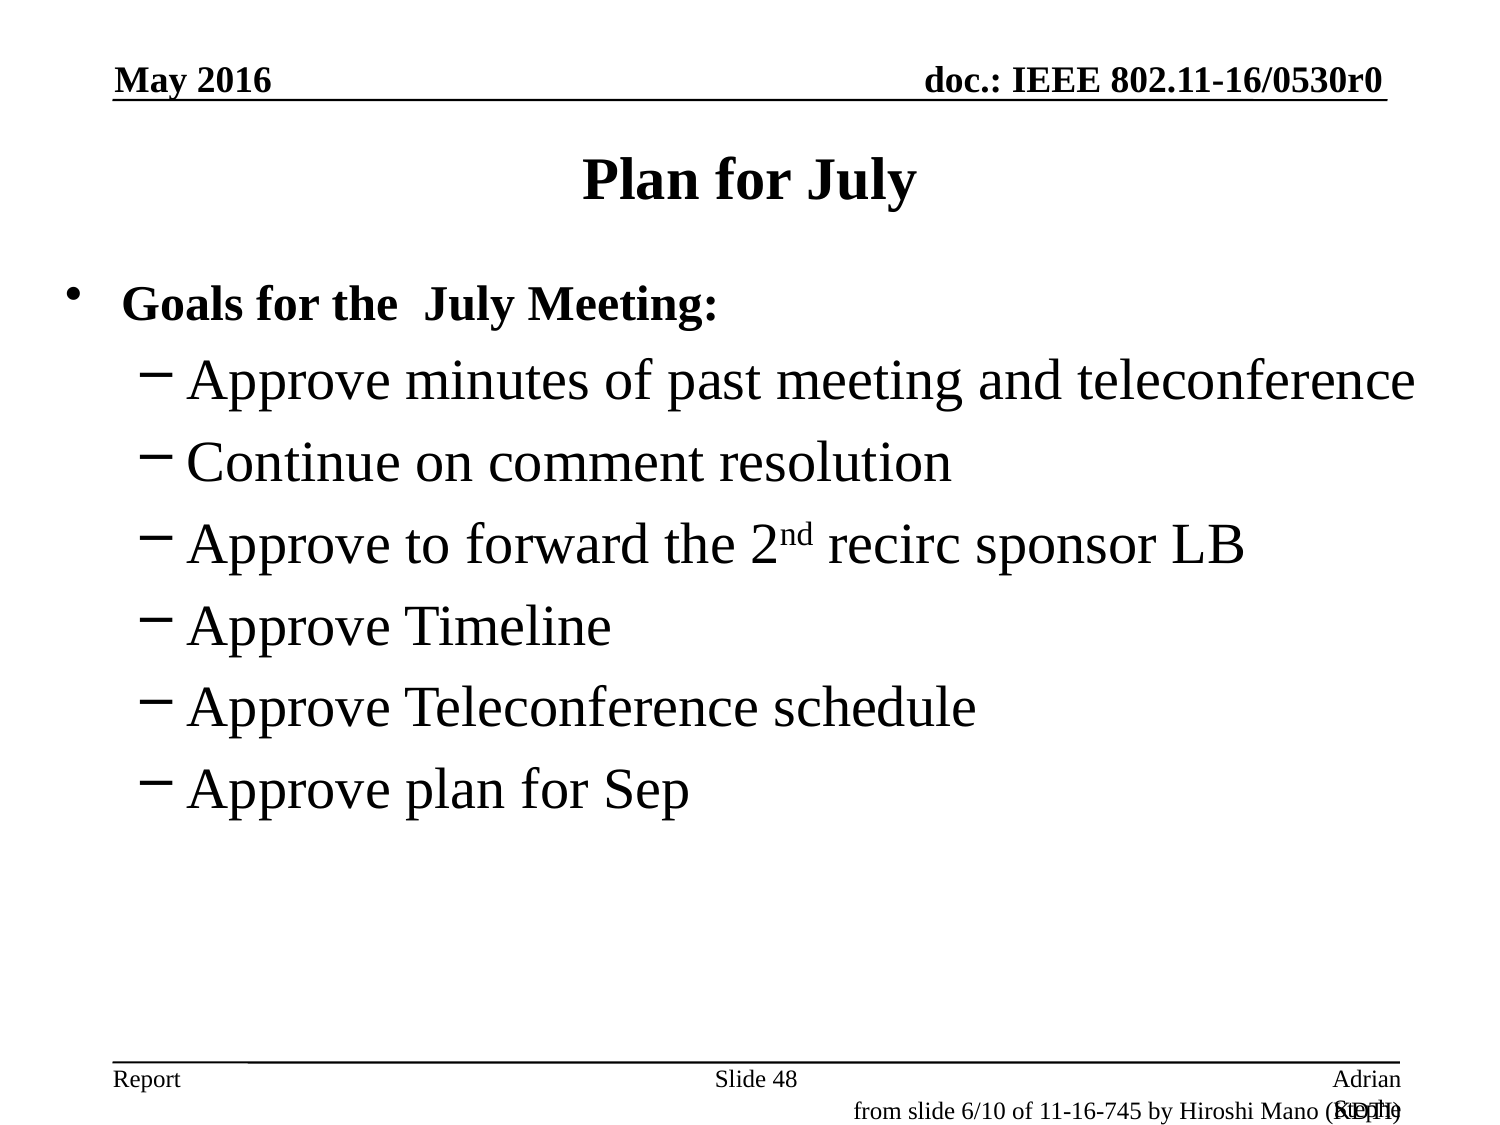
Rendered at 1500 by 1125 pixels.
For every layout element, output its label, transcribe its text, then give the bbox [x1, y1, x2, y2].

slide_number Slide 48 [711, 1061, 801, 1087]
footer Adrian Stephens, Intel Corporation [1324, 1061, 1402, 1087]
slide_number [114, 54, 374, 101]
title Plan for July [112, 112, 1388, 238]
text_box from slide 6/10 of 11-16-745 by Hiroshi Mano (KDTI) [343, 1087, 1417, 1125]
list Goals for the July Meeting: Approve minutes of past meeting and teleconference Continue on comment resolution Approve to forward the 2nd recirc sponsor LB Approve Timeline Approve Teleconference schedule Approve plan for Sep [50, 262, 1450, 1038]
